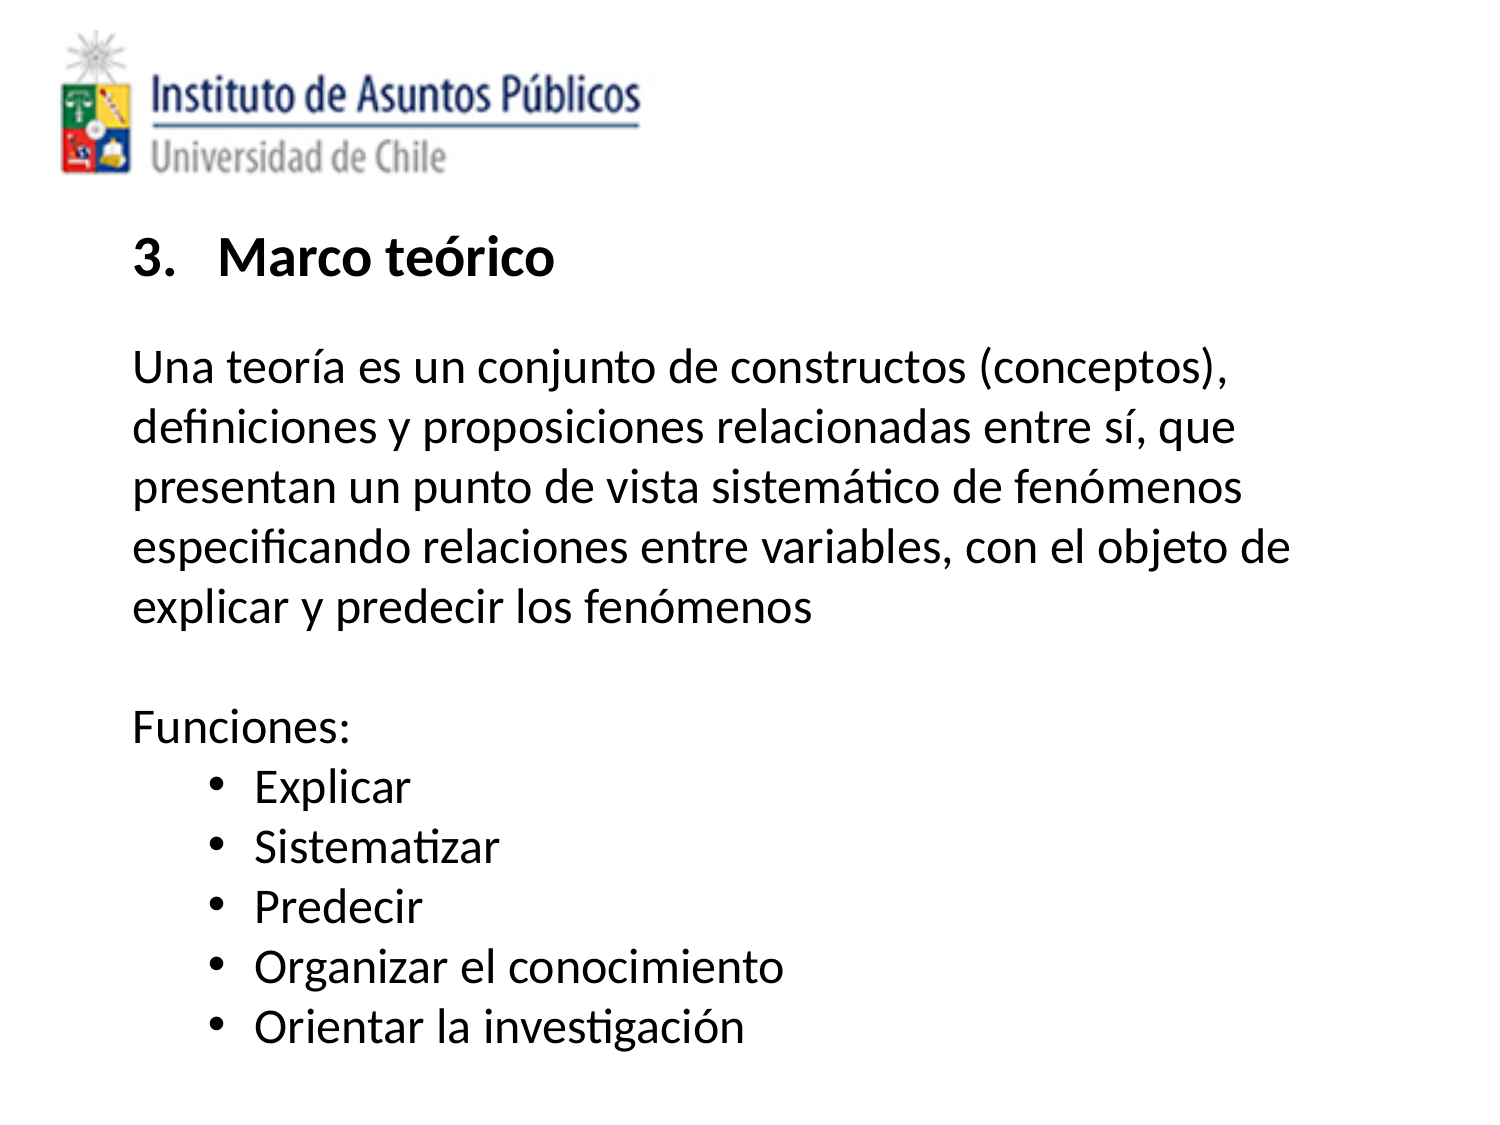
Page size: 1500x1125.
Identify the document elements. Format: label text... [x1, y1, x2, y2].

picture [29, 30, 705, 209]
text_box Marco teórico Una teoría es un conjunto de constructos (conceptos), definiciones y proposiciones relacionadas entre sí, que presentan un punto de vista sistemático de fenómenos especificando relaciones entre variables, con el objeto de explicar y predecir los fenómenos Funciones: Explicar Sistematizar Predecir Organizar el conocimiento Orientar la investigación [118, 211, 1406, 1061]
